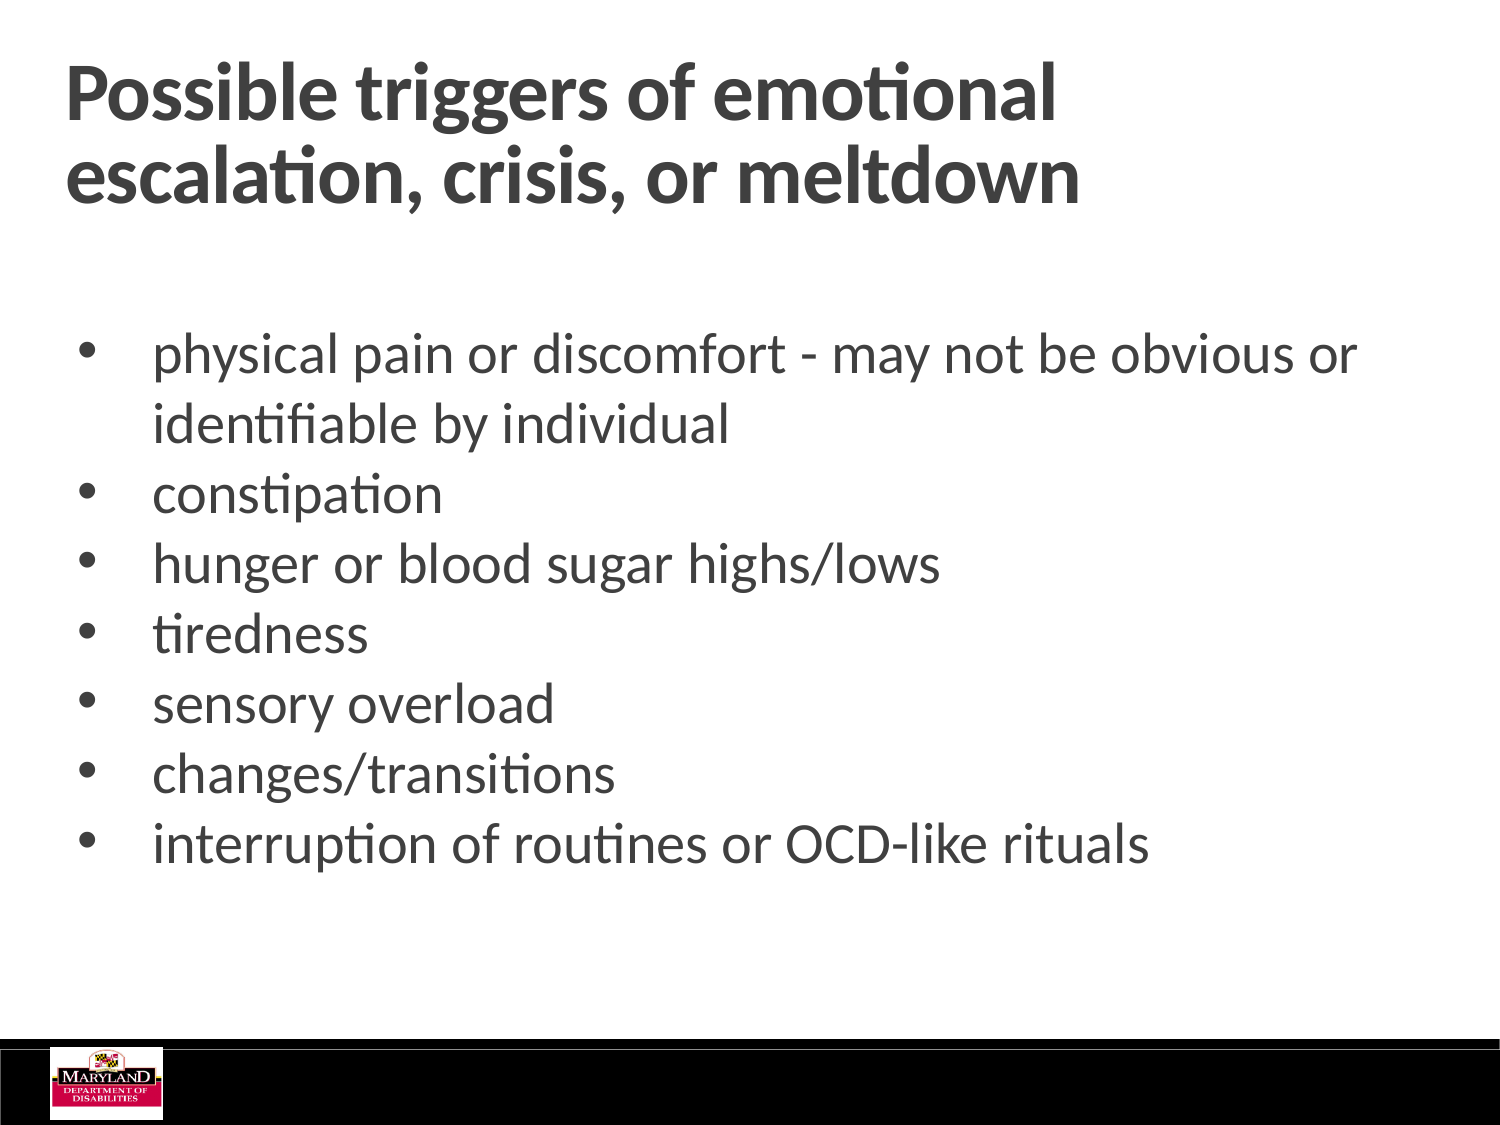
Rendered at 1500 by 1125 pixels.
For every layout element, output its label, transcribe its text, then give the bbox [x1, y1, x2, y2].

title Possible triggers of emotional escalation, crisis, or meltdown [50, 50, 1400, 1005]
picture [50, 1047, 163, 1120]
text_box physical pain or discomfort - may not be obvious or identifiable by individual constipation hunger or blood sugar highs/lows tiredness sensory overload changes/transitions interruption of routines or OCD-like rituals [62, 237, 1375, 883]
